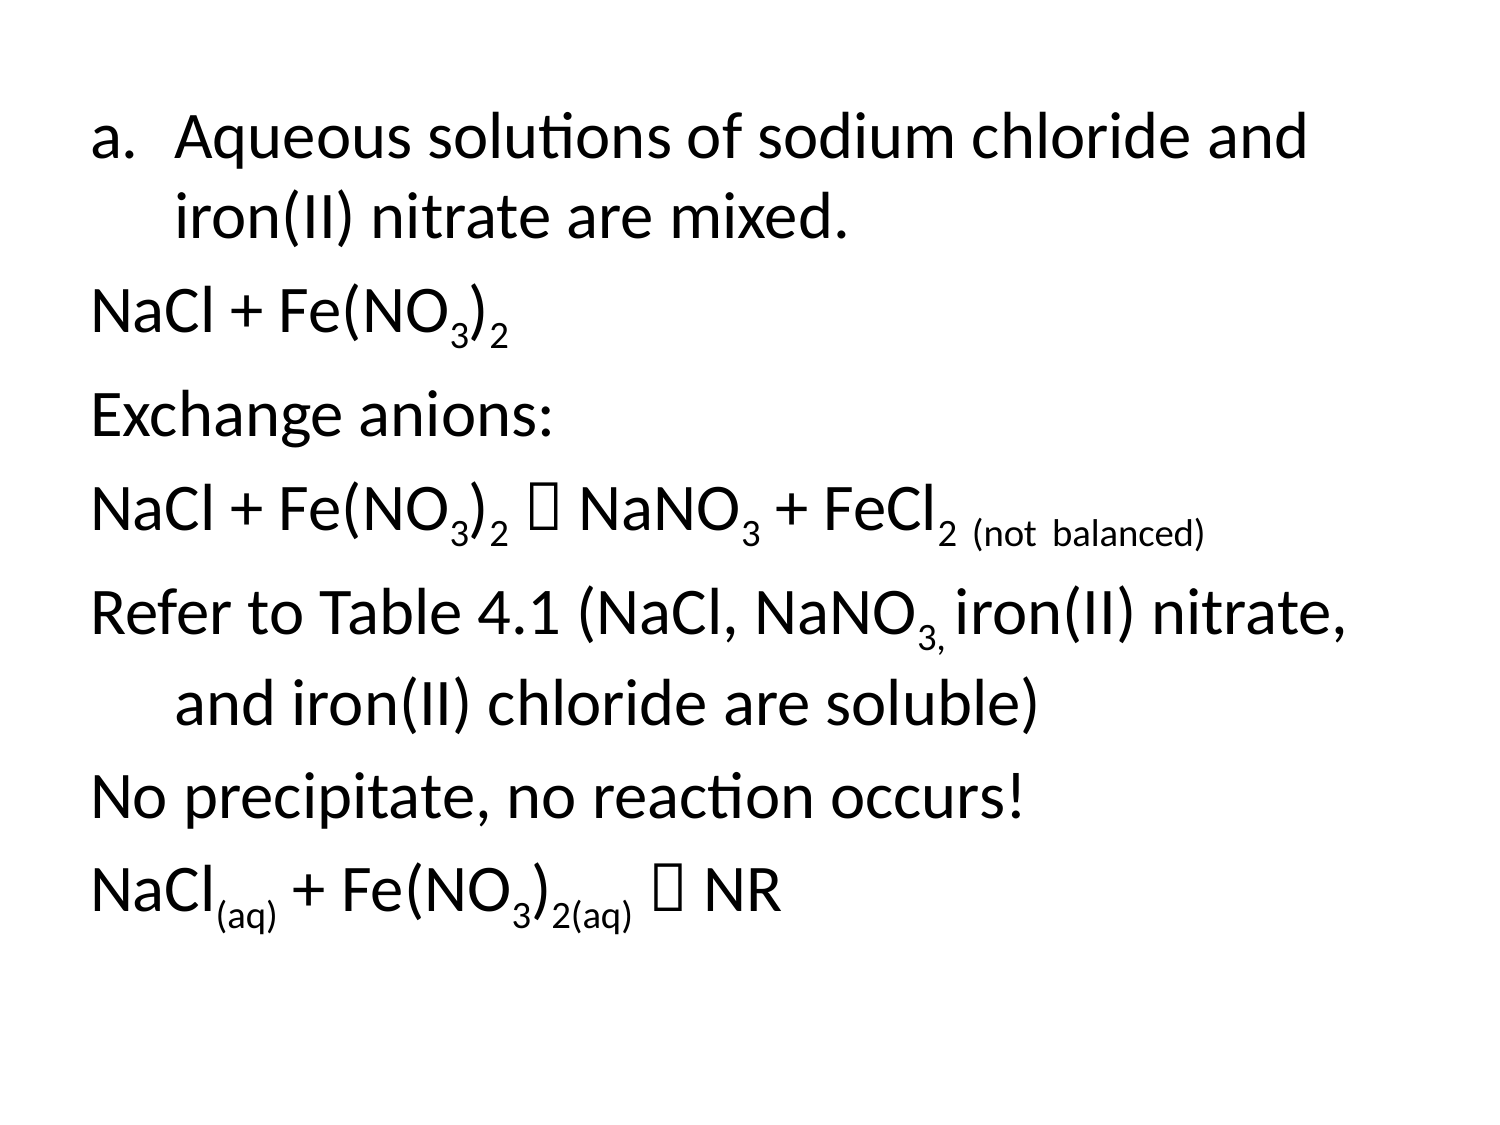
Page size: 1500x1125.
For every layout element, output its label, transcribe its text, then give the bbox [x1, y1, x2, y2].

list Aqueous solutions of sodium chloride and iron(II) nitrate are mixed. NaCl + Fe(NO3)2 Exchange anions: NaCl + Fe(NO3)2  NaNO3 + FeCl2 (not balanced) Refer to Table 4.1 (NaCl, NaNO3, iron(II) nitrate, and iron(II) chloride are soluble) No precipitate, no reaction occurs! NaCl(aq) + Fe(NO3)2(aq)  NR [75, 84, 1425, 1005]
